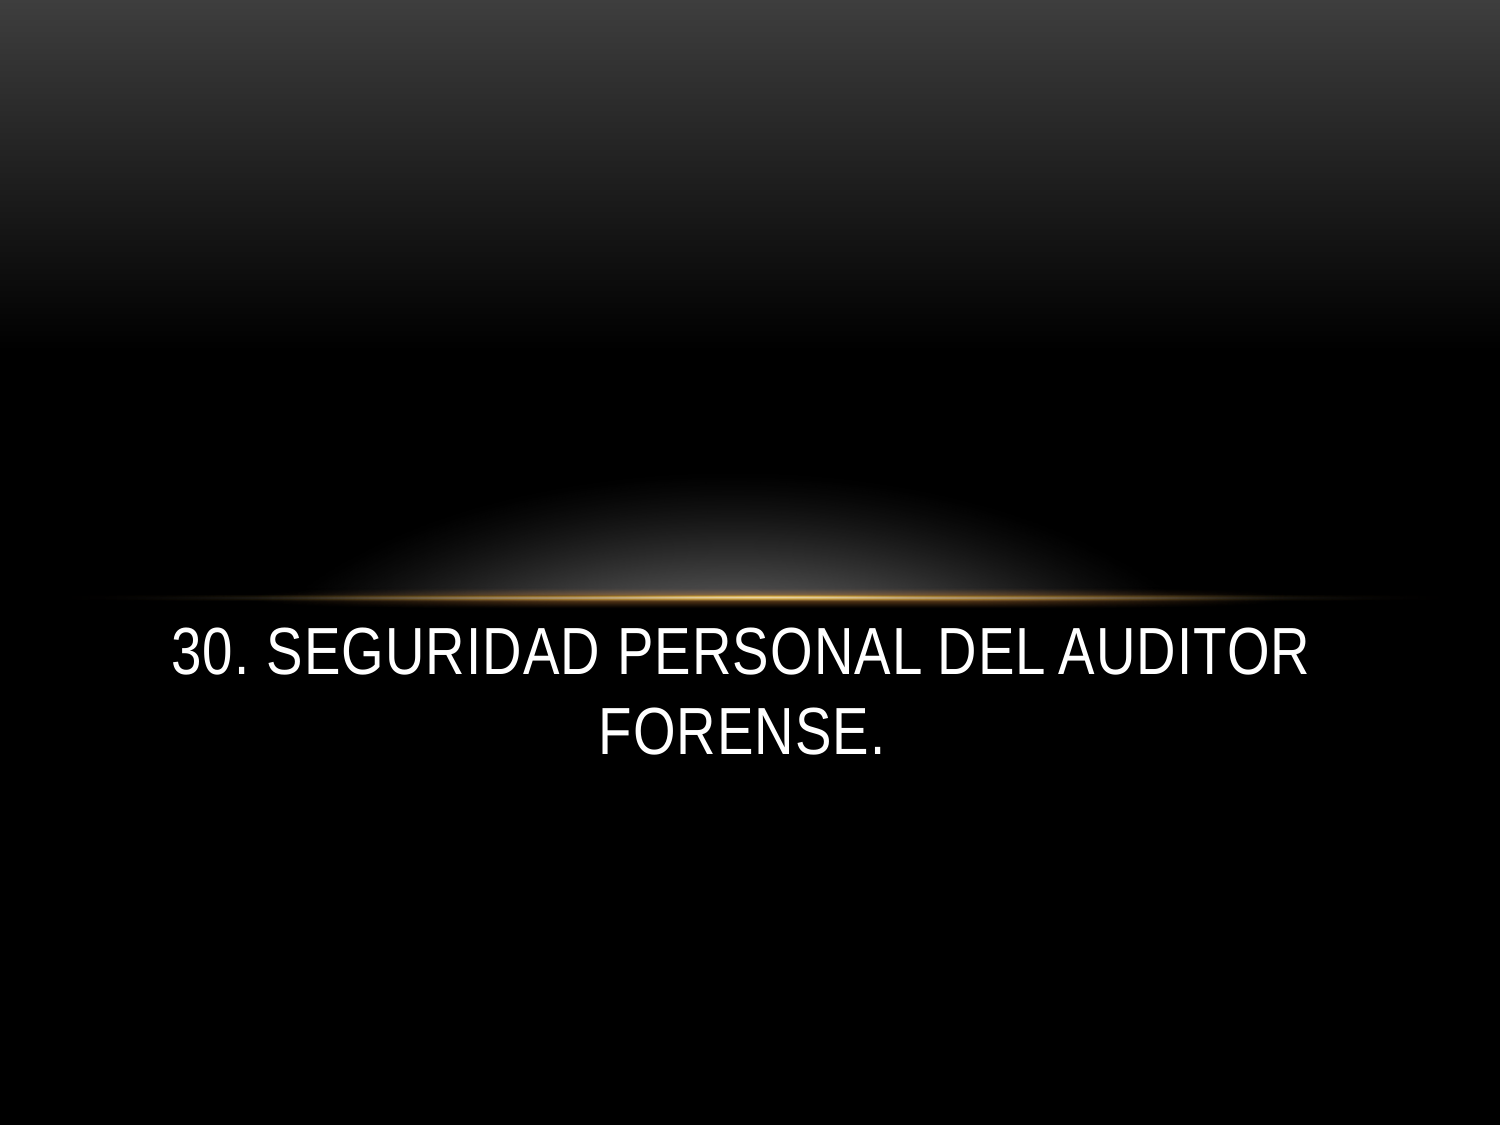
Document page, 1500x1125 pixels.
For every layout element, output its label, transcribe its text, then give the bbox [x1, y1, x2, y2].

title 30. Seguridad personal del Auditor Forense. [37, 349, 1447, 776]
picture [0, 0, 1500, 750]
